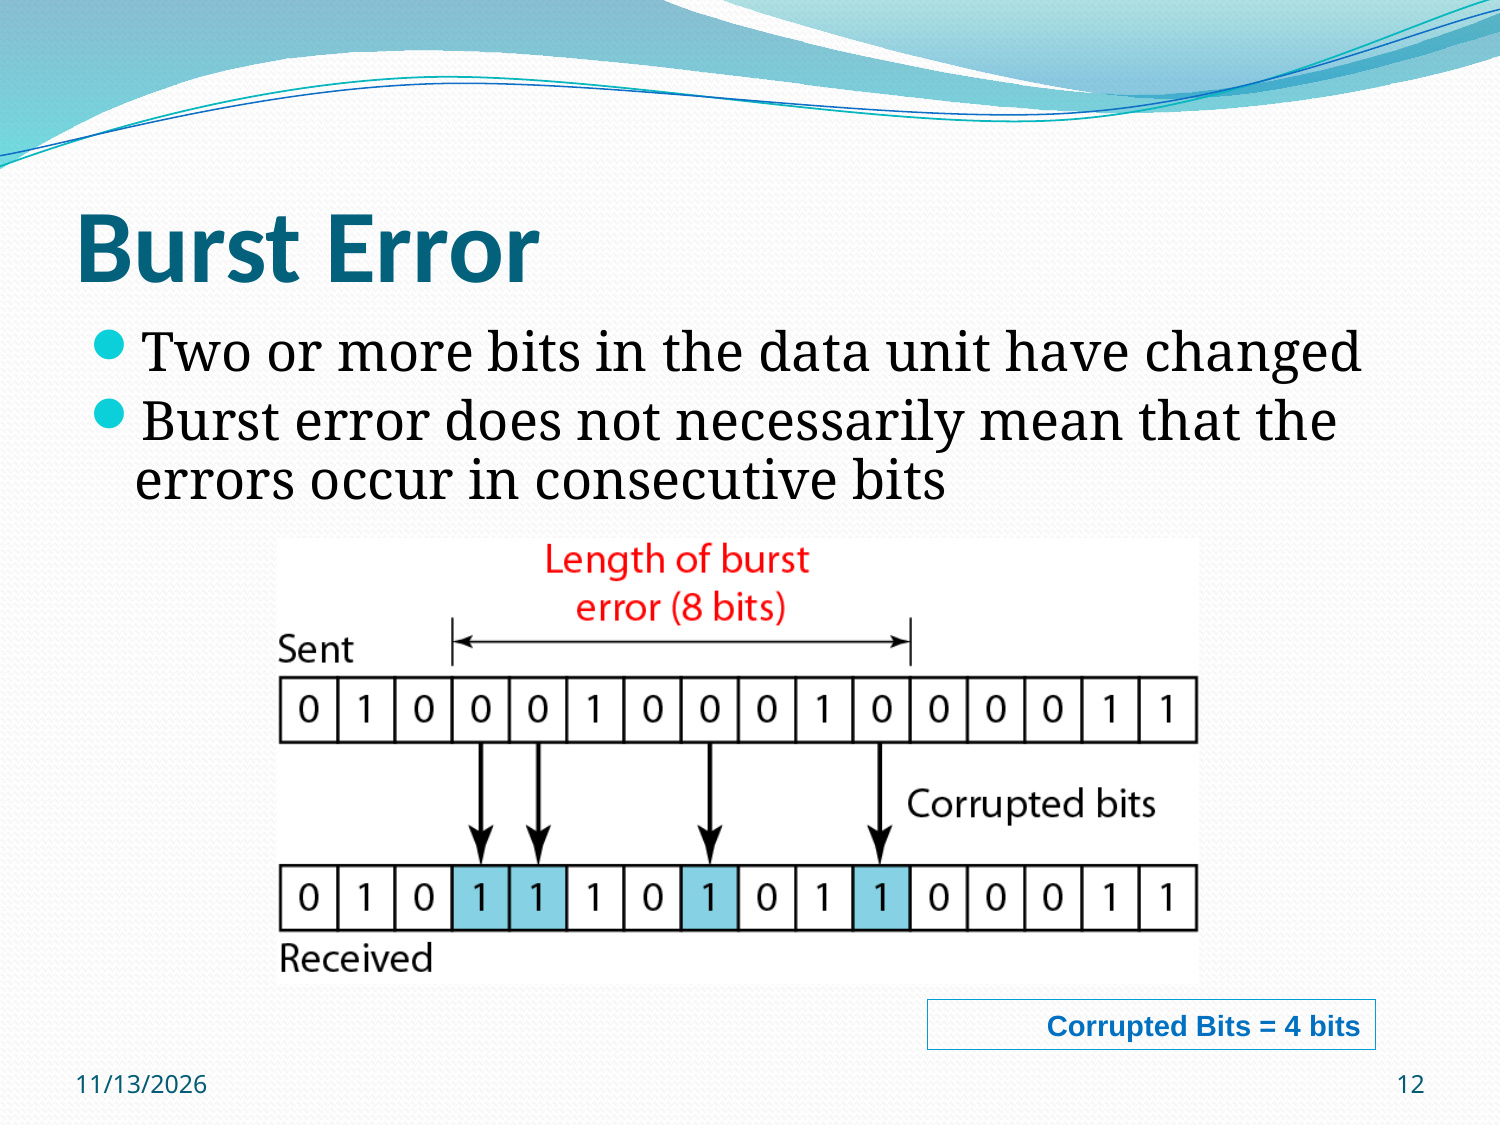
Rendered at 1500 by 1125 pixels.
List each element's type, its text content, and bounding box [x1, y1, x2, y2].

picture [277, 538, 1200, 984]
table_header 1 [270, 539, 1205, 995]
title Burst Error [75, 115, 1425, 303]
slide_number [75, 1042, 425, 1103]
text_box Corrupted Bits = 4 bits [927, 999, 1376, 1050]
list Two or more bits in the data unit have changed Burst error does not necessarily mean that the errors occur in consecutive bits [75, 317, 1425, 1038]
slide_number 12 [1299, 1042, 1425, 1103]
